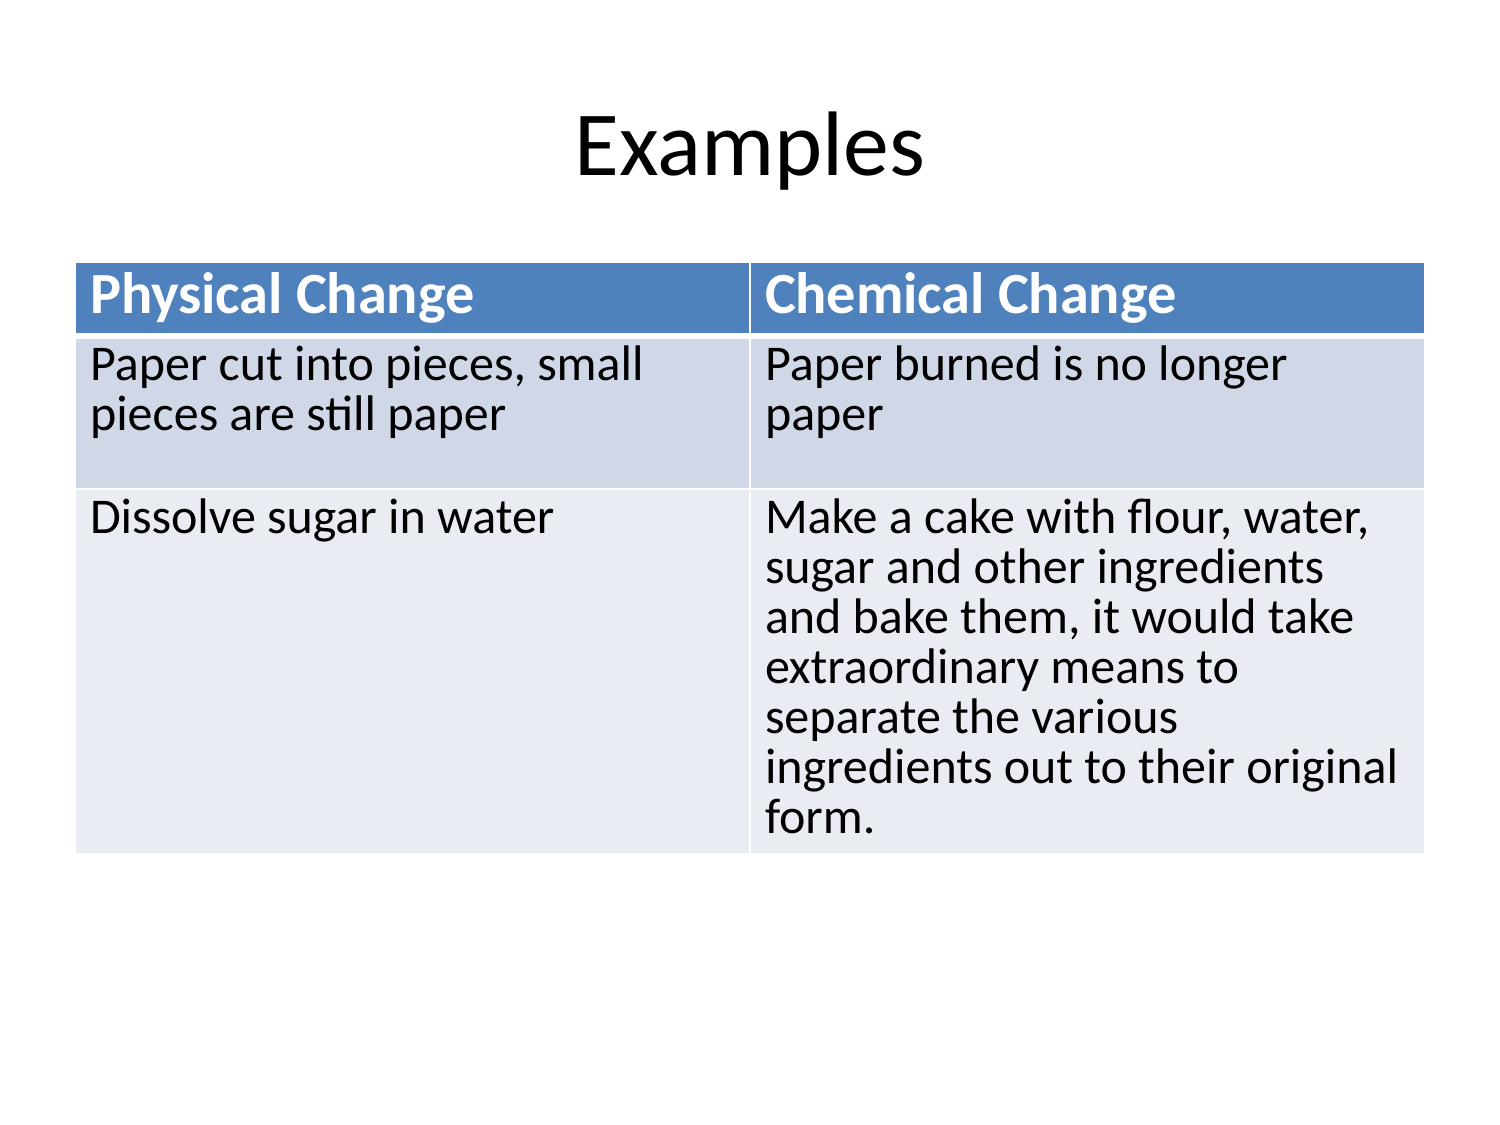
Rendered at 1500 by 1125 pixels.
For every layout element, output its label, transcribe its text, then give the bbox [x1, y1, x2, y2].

table_header Chemical Change [751, 263, 1424, 333]
table_header Physical Change [76, 263, 749, 333]
table_cell Dissolve sugar in water [76, 490, 749, 853]
title Examples [75, 45, 1425, 233]
table_cell Paper cut into pieces, small pieces are still paper [76, 339, 749, 488]
table_cell Make a cake with flour, water, sugar and other ingredients and bake them, it would take extraordinary means to separate the various ingredients out to their original form. [751, 490, 1424, 853]
table_cell Paper burned is no longer paper [751, 339, 1424, 488]
